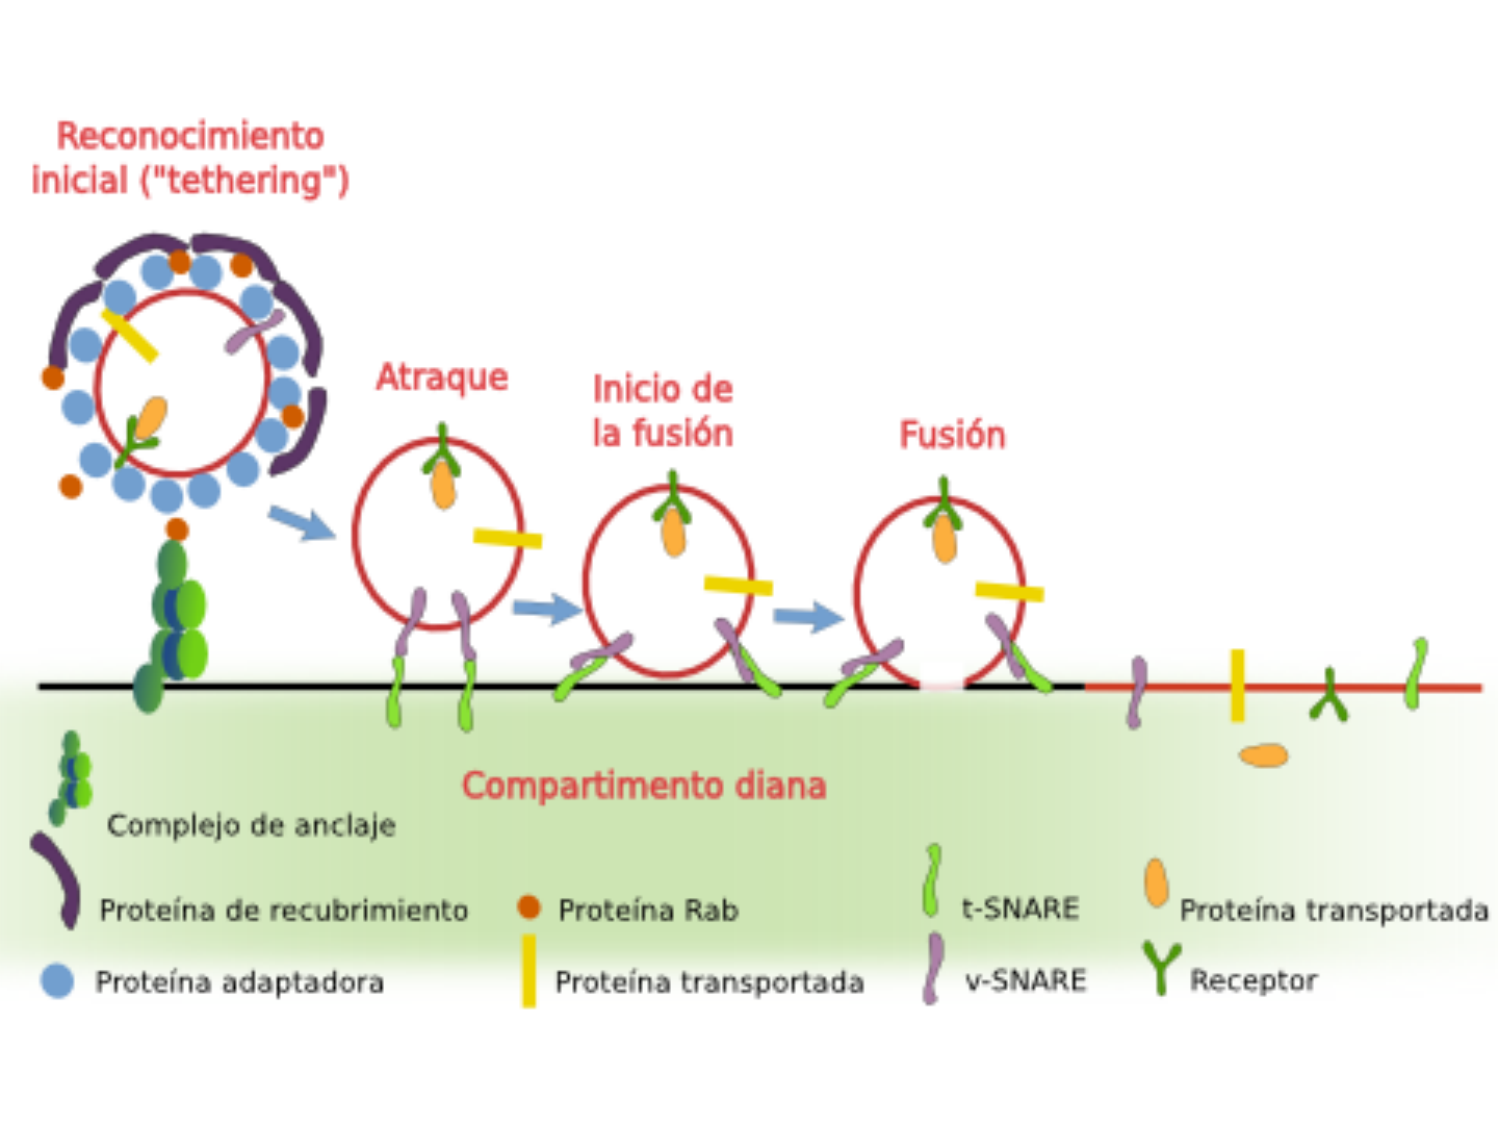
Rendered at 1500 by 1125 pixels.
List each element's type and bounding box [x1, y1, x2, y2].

picture [0, 113, 1498, 1022]
